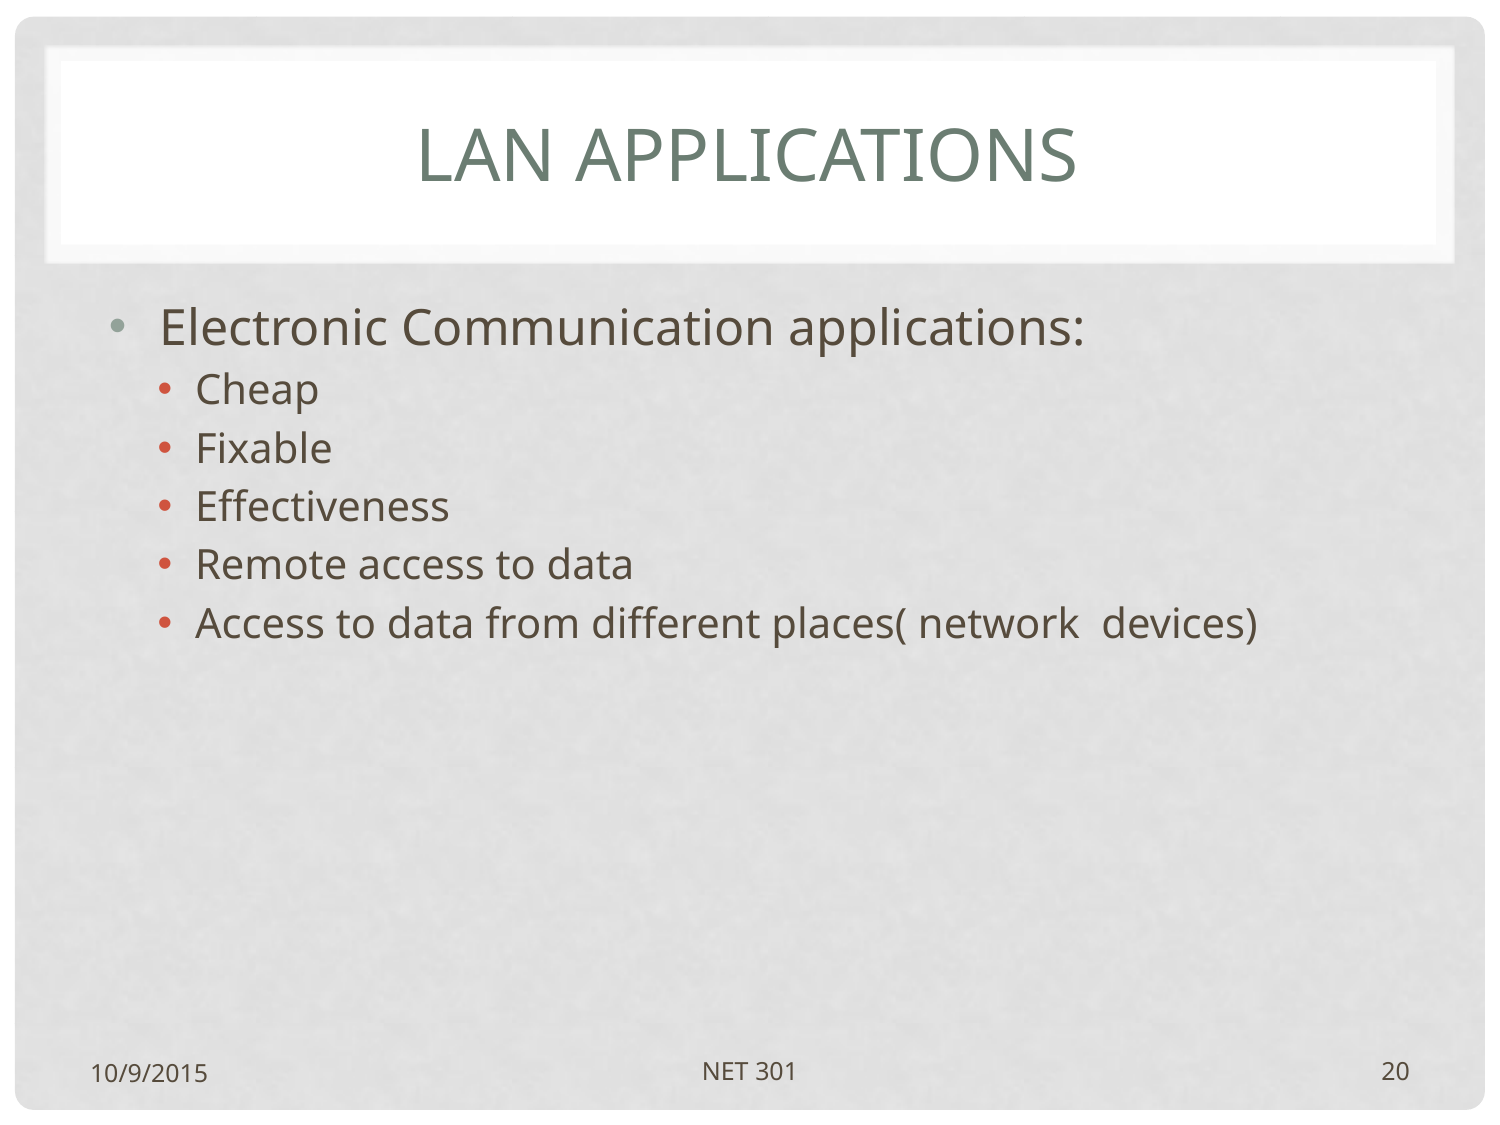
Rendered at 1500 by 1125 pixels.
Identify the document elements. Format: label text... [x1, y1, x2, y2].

footer NET 301 [512, 1042, 988, 1103]
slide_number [75, 1042, 425, 1103]
title LAN applications [69, 66, 1425, 238]
slide_number 20 [1074, 1042, 1425, 1103]
list Electronic Communication applications: Cheap Fixable Effectiveness Remote access to data Access to data from different places( network devices) [75, 287, 1425, 1005]
